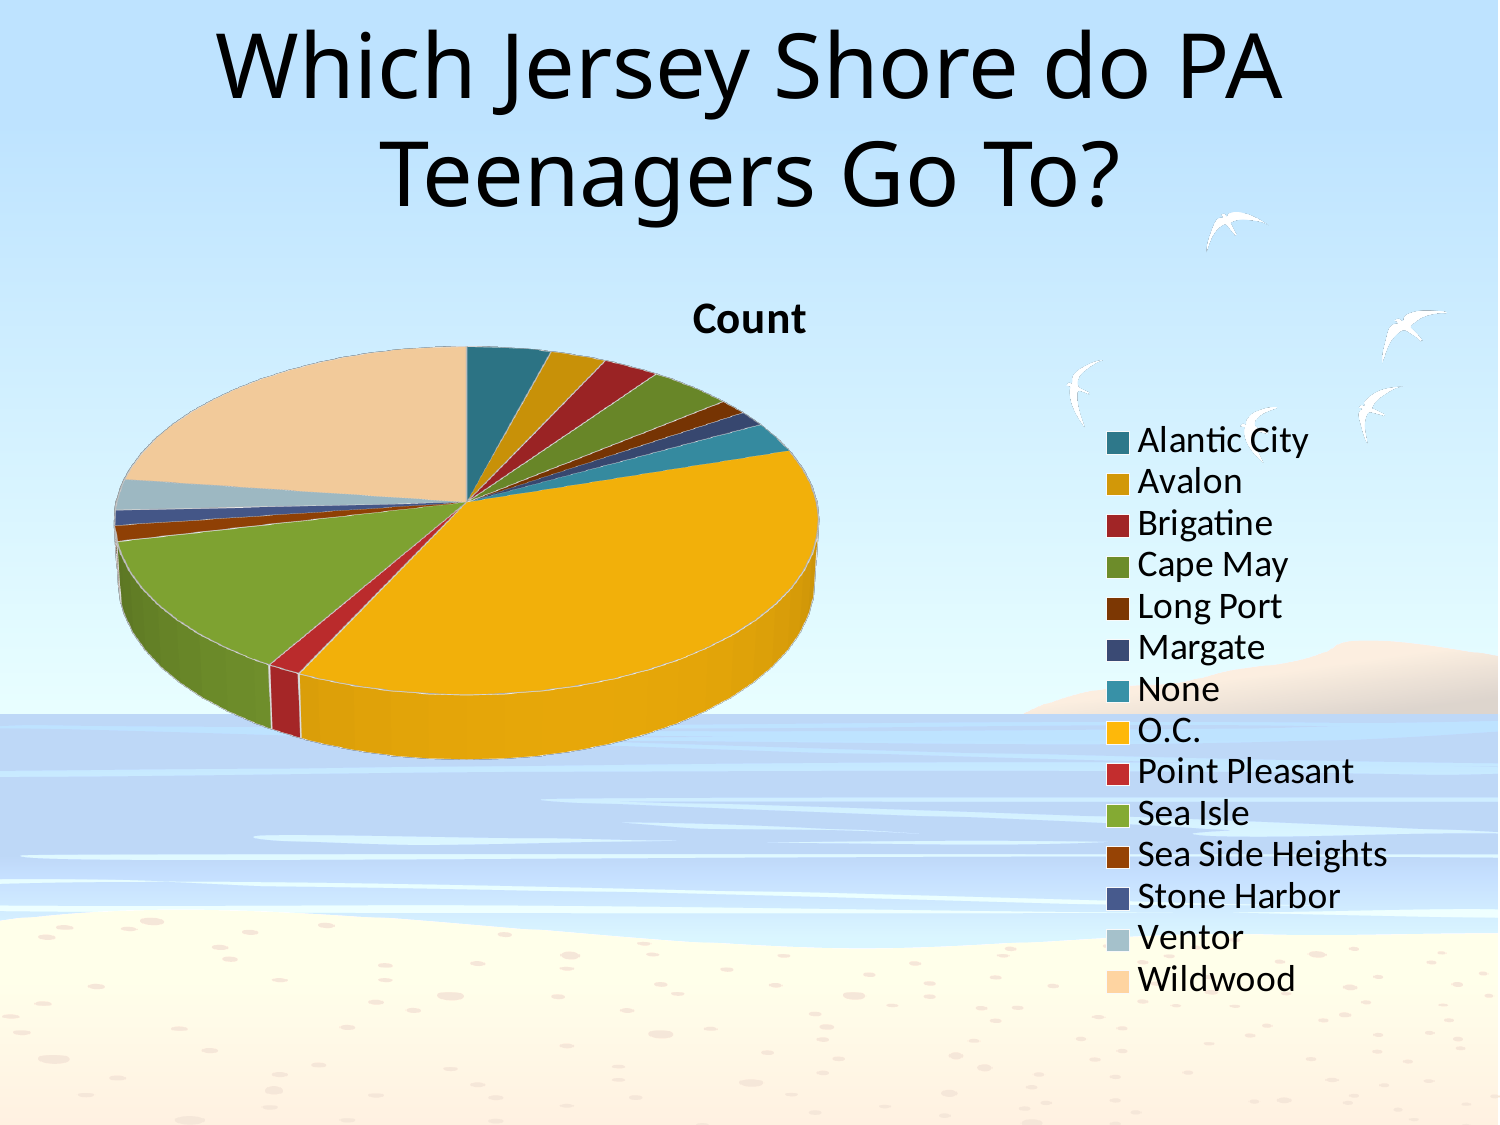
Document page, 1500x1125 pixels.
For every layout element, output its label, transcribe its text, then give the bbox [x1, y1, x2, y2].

picture [1066, 233, 1447, 463]
title Which Jersey Shore do PA Teenagers Go To? [0, 0, 1500, 233]
chart [74, 262, 1426, 1006]
